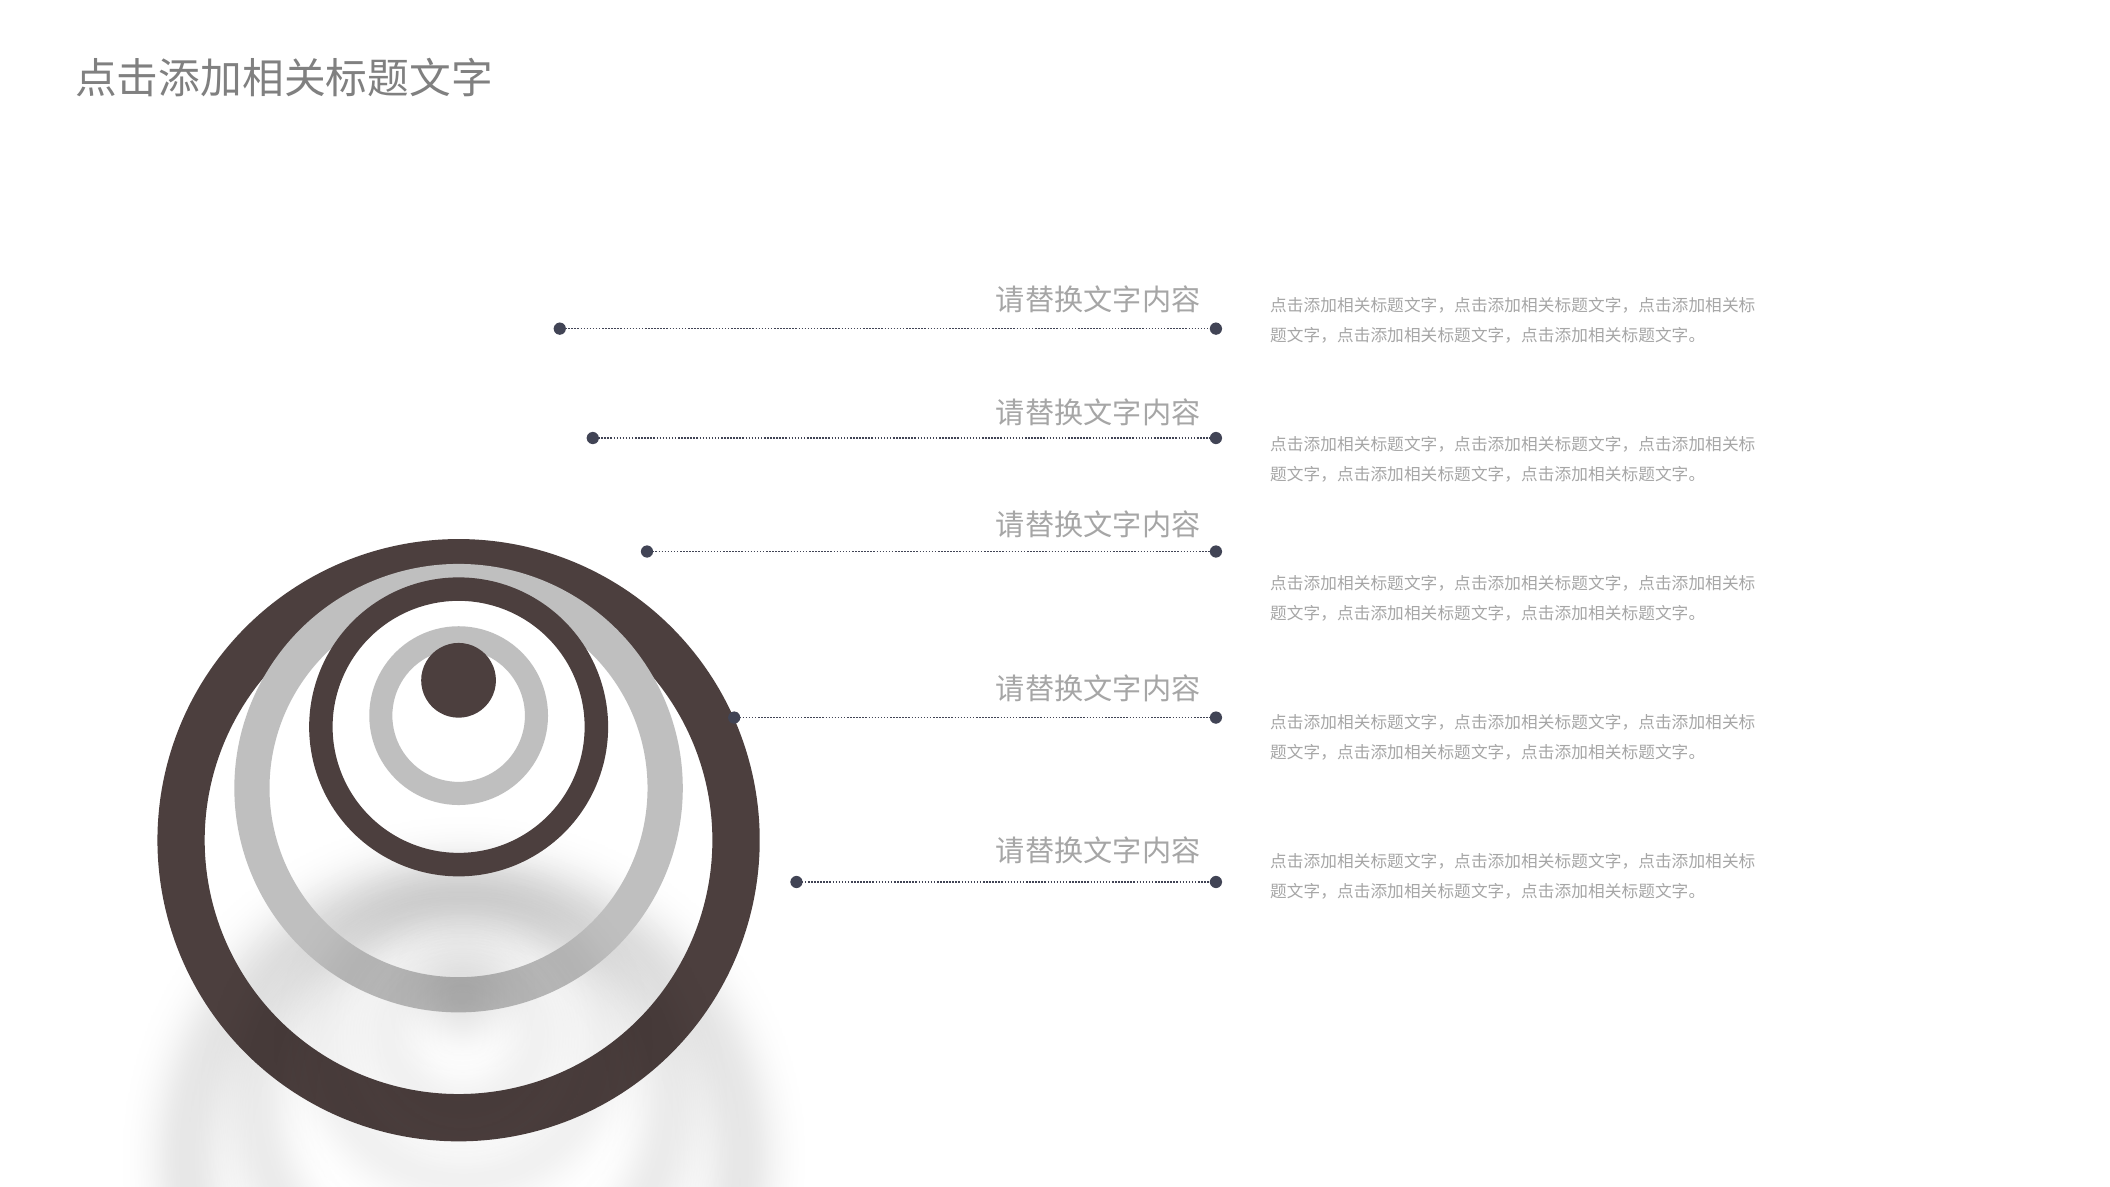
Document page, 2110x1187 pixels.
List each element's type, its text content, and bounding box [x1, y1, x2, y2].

text_box [156, 538, 761, 1039]
text_box 请替换文字内容 [980, 267, 1216, 325]
text_box [308, 576, 610, 878]
text_box 请替换文字内容 [980, 818, 1216, 876]
text_box 点击添加相关标题文字，点击添加相关标题文字，点击添加相关标题文字，点击添加相关标题文字，点击添加相关标题文字。 [1255, 277, 1787, 352]
text_box 请替换文字内容 [980, 380, 1216, 437]
text_box 请替换文字内容 [980, 656, 1216, 714]
text_box 点击添加相关标题文字，点击添加相关标题文字，点击添加相关标题文字，点击添加相关标题文字，点击添加相关标题文字。 [1255, 694, 1787, 770]
text_box 点击添加相关标题文字，点击添加相关标题文字，点击添加相关标题文字，点击添加相关标题文字，点击添加相关标题文字。 [1255, 555, 1787, 631]
text_box 点击添加相关标题文字，点击添加相关标题文字，点击添加相关标题文字，点击添加相关标题文字，点击添加相关标题文字。 [1255, 416, 1787, 491]
text_box [368, 625, 550, 807]
text_box [233, 562, 684, 965]
text_box 点击添加相关标题文字 [59, 44, 563, 107]
text_box 点击添加相关标题文字，点击添加相关标题文字，点击添加相关标题文字，点击添加相关标题文字，点击添加相关标题文字。 [1255, 833, 1787, 909]
text_box [420, 641, 497, 719]
text_box 请替换文字内容 [980, 491, 1216, 549]
